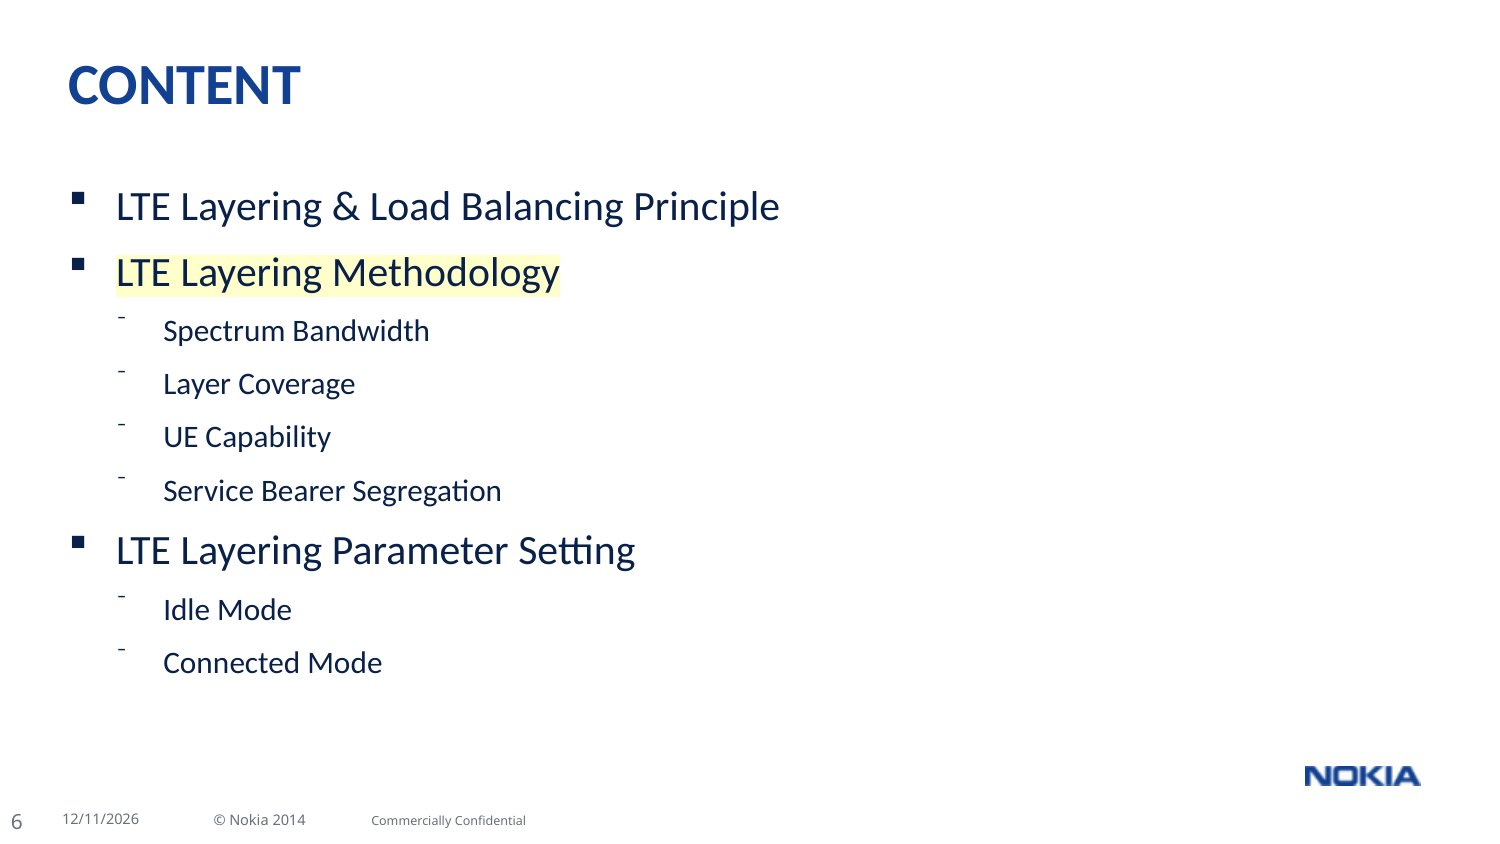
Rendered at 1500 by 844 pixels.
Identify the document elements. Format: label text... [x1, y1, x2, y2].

list LTE Layering & Load Balancing Principle LTE Layering Methodology Spectrum Bandwidth Layer Coverage UE Capability Service Bearer Segregation LTE Layering Parameter Setting Idle Mode Connected Mode [68, 178, 1419, 722]
picture [1305, 766, 1421, 786]
title CONTENT [68, 45, 1419, 120]
